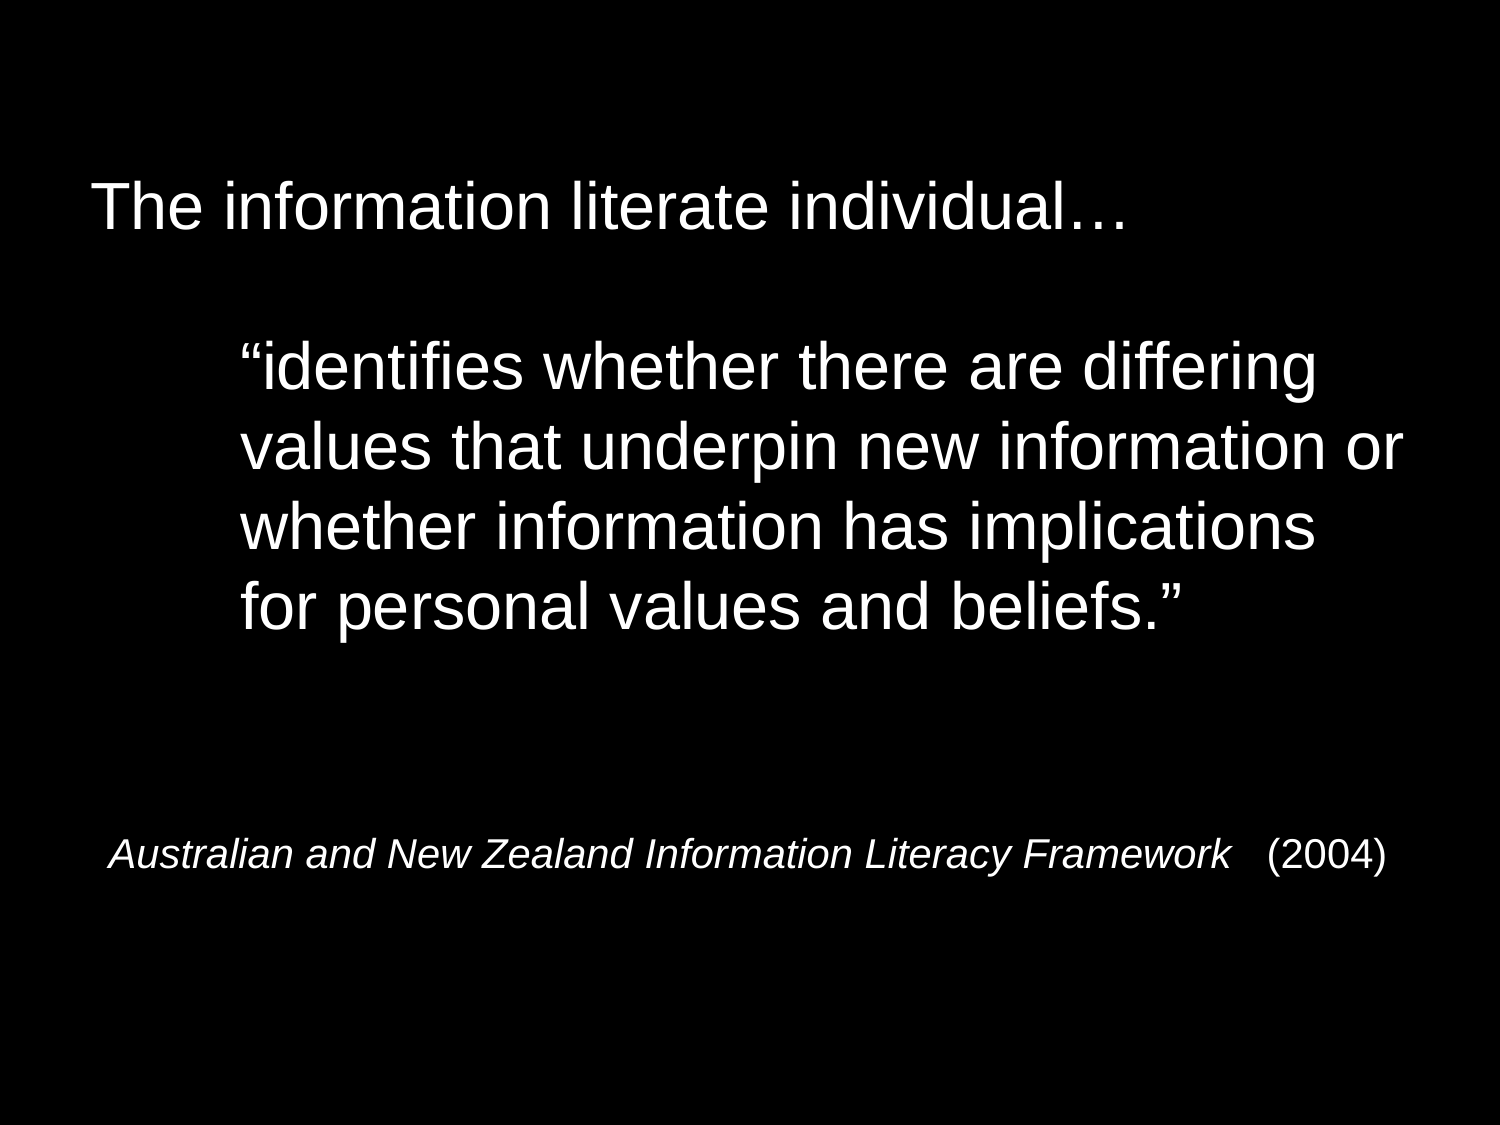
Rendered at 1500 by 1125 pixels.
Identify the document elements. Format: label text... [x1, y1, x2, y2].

title The information literate individual… “identifies whether there are differing values that underpin new information or whether information has implications for personal values and beliefs.” Australian and New Zealand Information Literacy Framework (2004) [74, 44, 1426, 1001]
